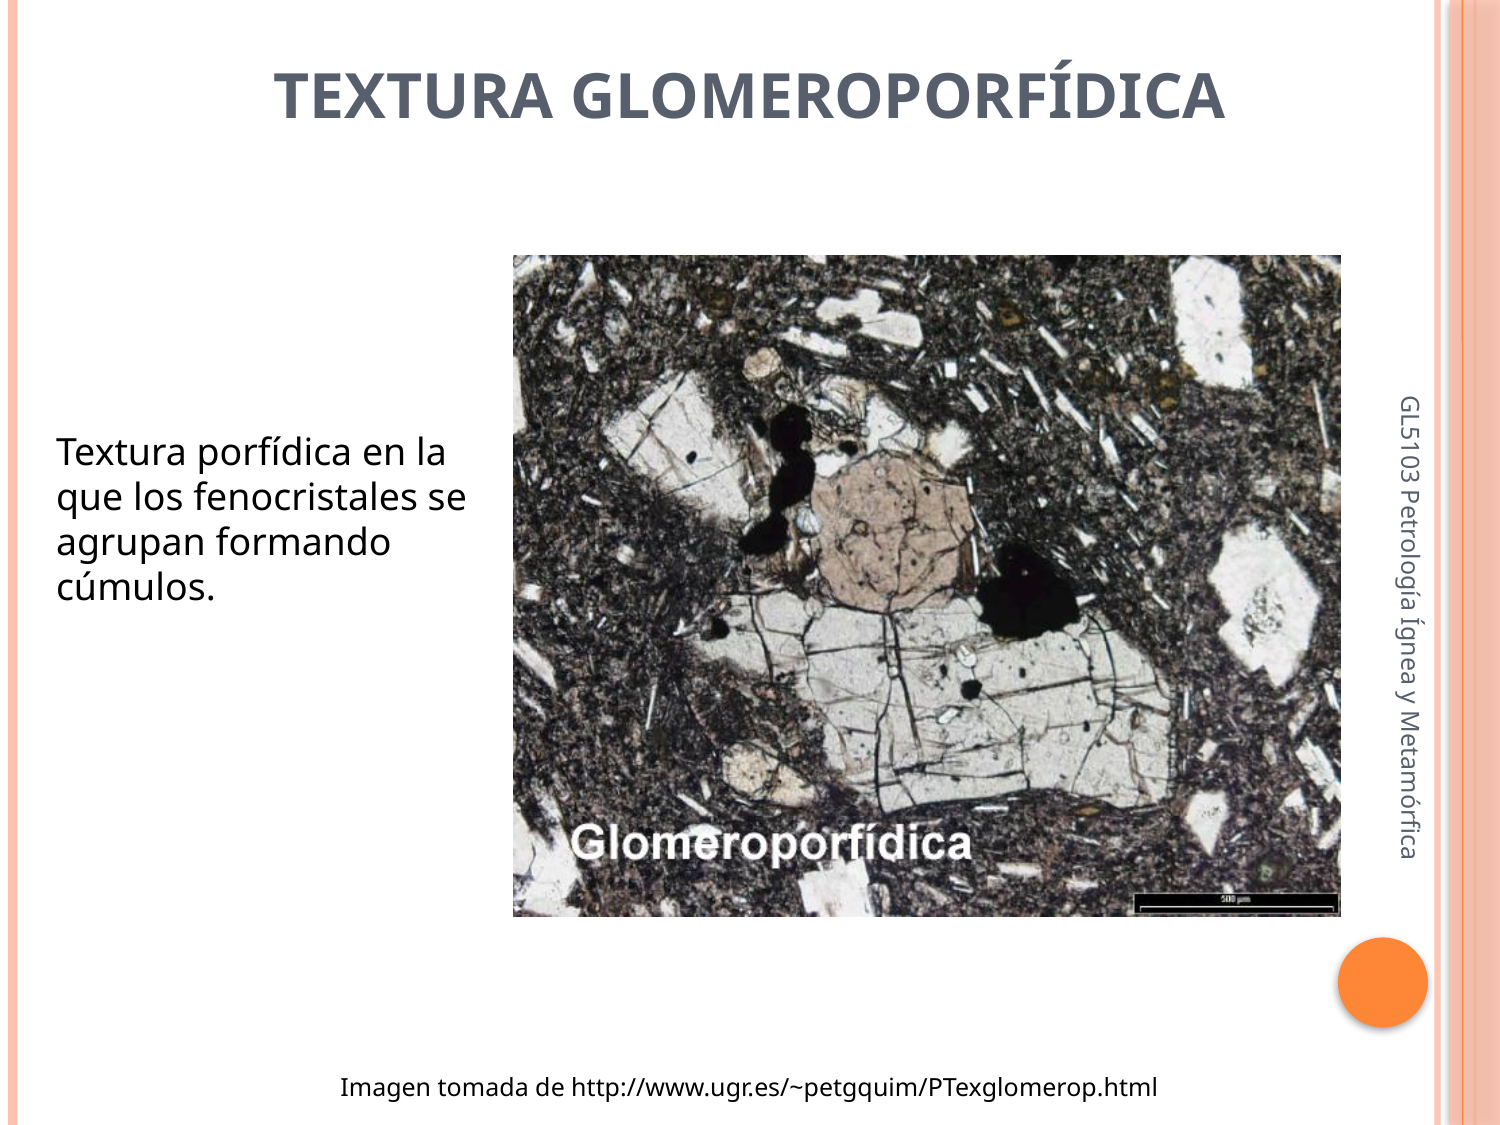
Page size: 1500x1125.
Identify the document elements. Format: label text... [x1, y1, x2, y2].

title TEXTURA GLOMEROPORFÍDICA [0, 0, 1500, 188]
footer GL5103 Petrología Ígnea y Metamórfica [1379, 380, 1440, 906]
text_box Imagen tomada de http://www.ugr.es/~petgquim/PTexglomerop.html [0, 1064, 1500, 1110]
text_box Textura porfídica en la que los fenocristales se agrupan formando cúmulos. [41, 420, 485, 616]
picture [513, 254, 1342, 918]
